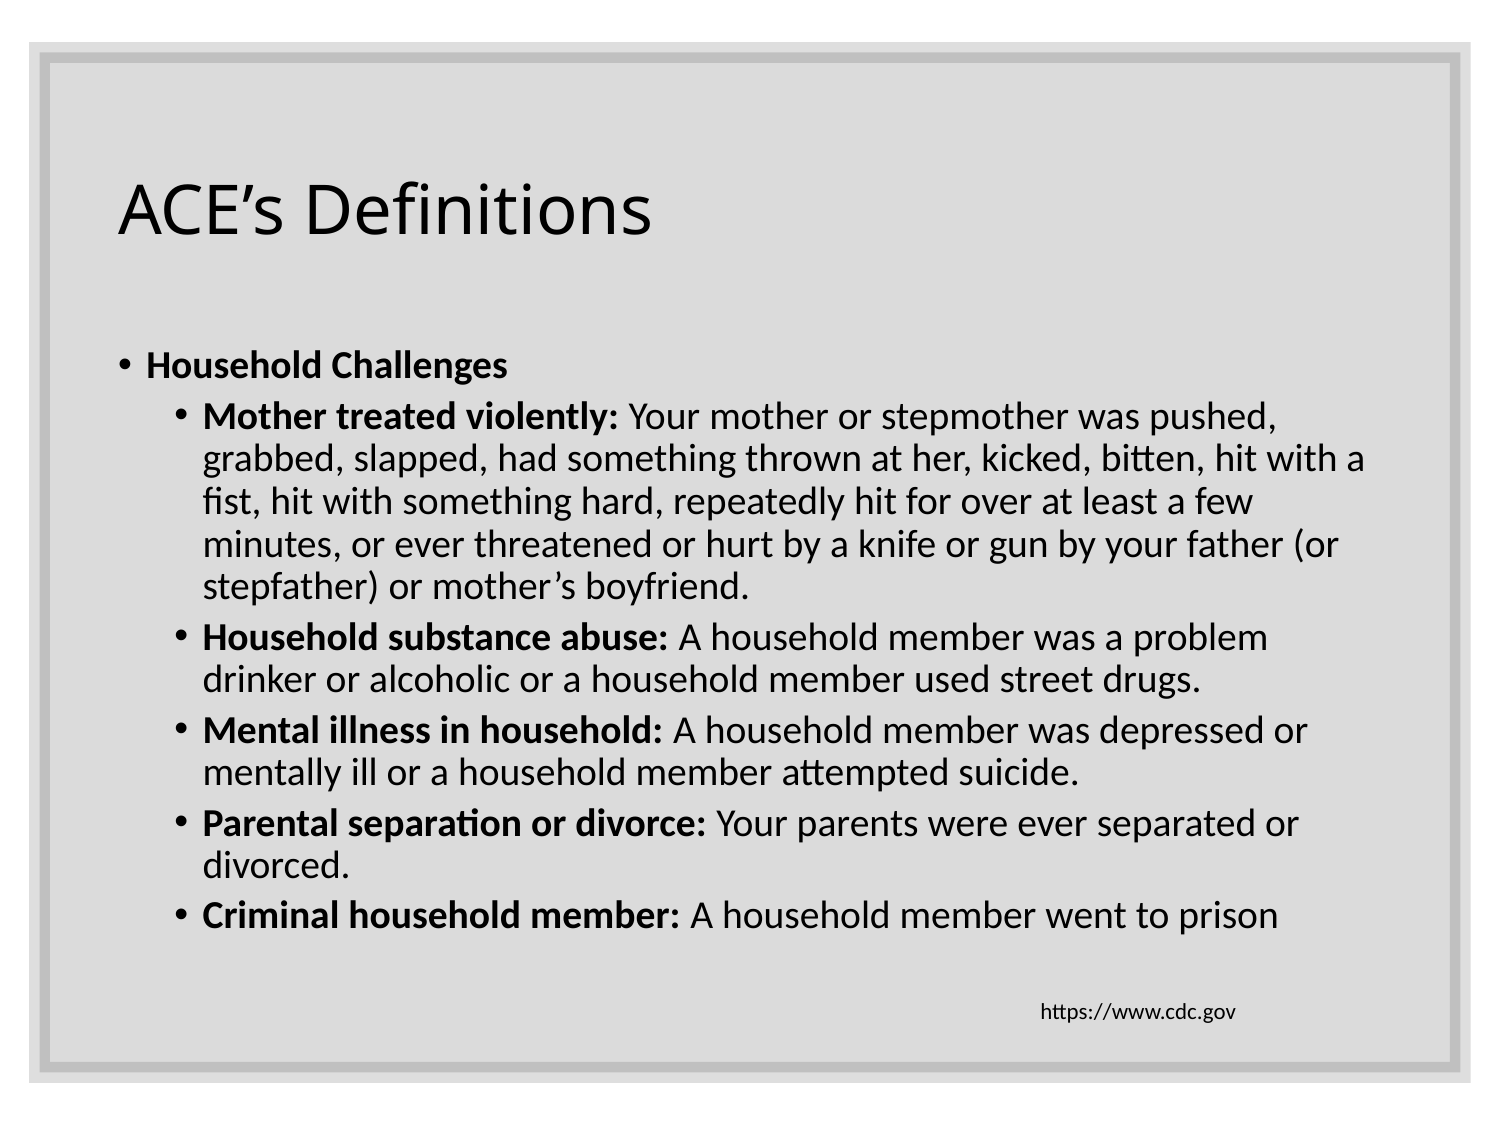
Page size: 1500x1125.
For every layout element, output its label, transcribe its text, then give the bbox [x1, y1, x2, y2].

text_box https://www.cdc.gov [1025, 989, 1397, 1032]
text_box [38, 51, 1461, 1073]
title ACE’s Definitions [103, 103, 1397, 322]
list Household Challenges Mother treated violently: Your mother or stepmother was pushed, grabbed, slapped, had something thrown at her, kicked, bitten, hit with a fist, hit with something hard, repeatedly hit for over at least a few minutes, or ever threatened or hurt by a knife or gun by your father (or stepfather) or mother’s boyfriend. Household substance abuse: A household member was a problem drinker or alcoholic or a household member used street drugs. Mental illness in household: A household member was depressed or mentally ill or a household member attempted suicide. Parental separation or divorce: Your parents were ever separated or divorced. Criminal household member: A household member went to prison [103, 337, 1397, 973]
